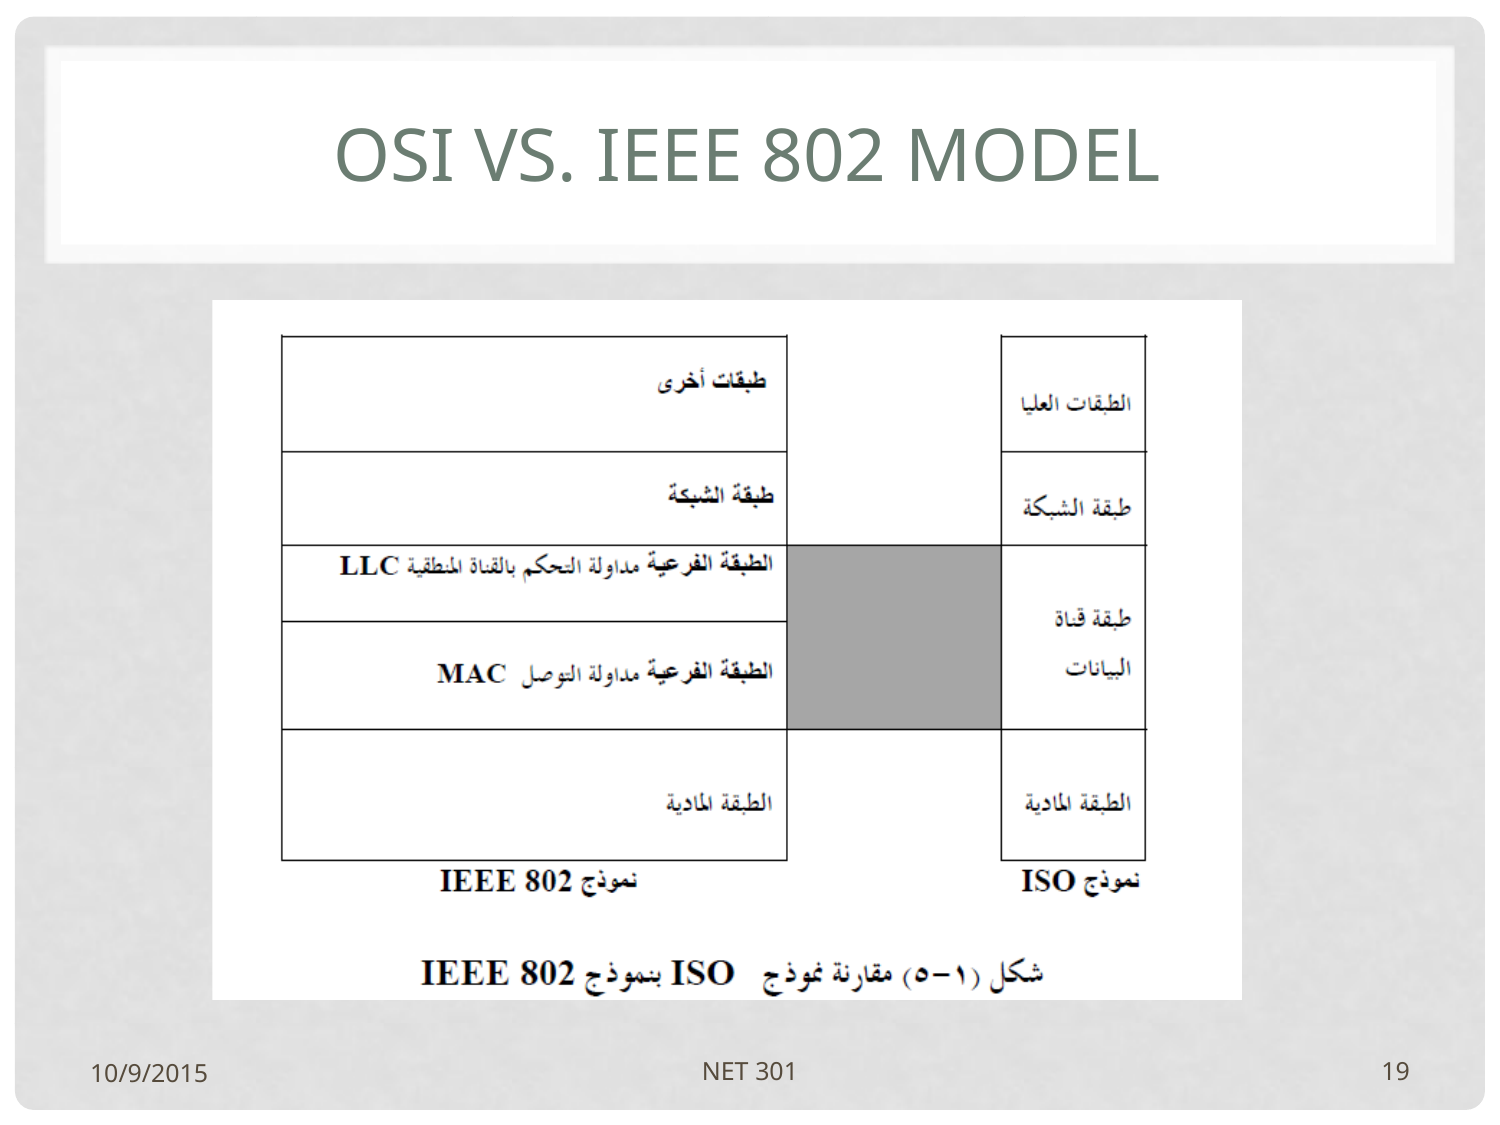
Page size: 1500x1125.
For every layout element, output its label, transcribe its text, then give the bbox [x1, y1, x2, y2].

footer NET 301 [512, 1042, 988, 1103]
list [212, 299, 1243, 1001]
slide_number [75, 1042, 425, 1103]
title OSI vs. IEEE 802 model [69, 66, 1425, 238]
slide_number 19 [1074, 1042, 1425, 1103]
